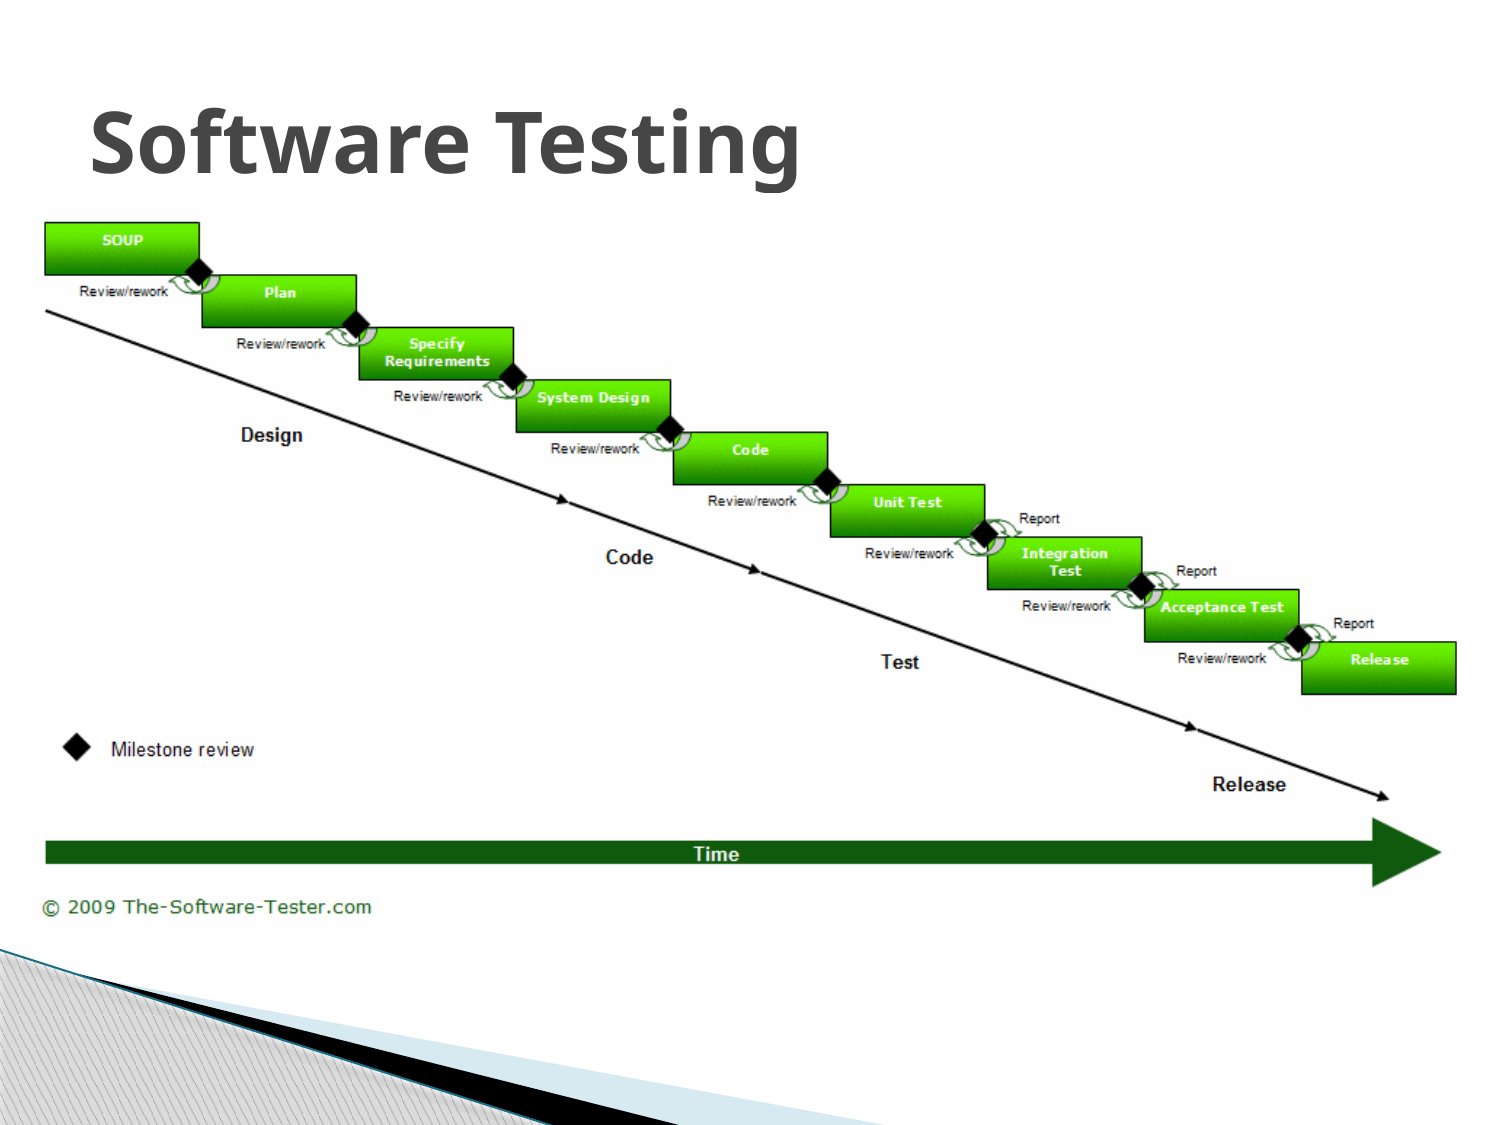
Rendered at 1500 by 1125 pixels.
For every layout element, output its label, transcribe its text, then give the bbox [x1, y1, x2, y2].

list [13, 193, 1489, 953]
title Software Testing [75, 45, 1425, 193]
